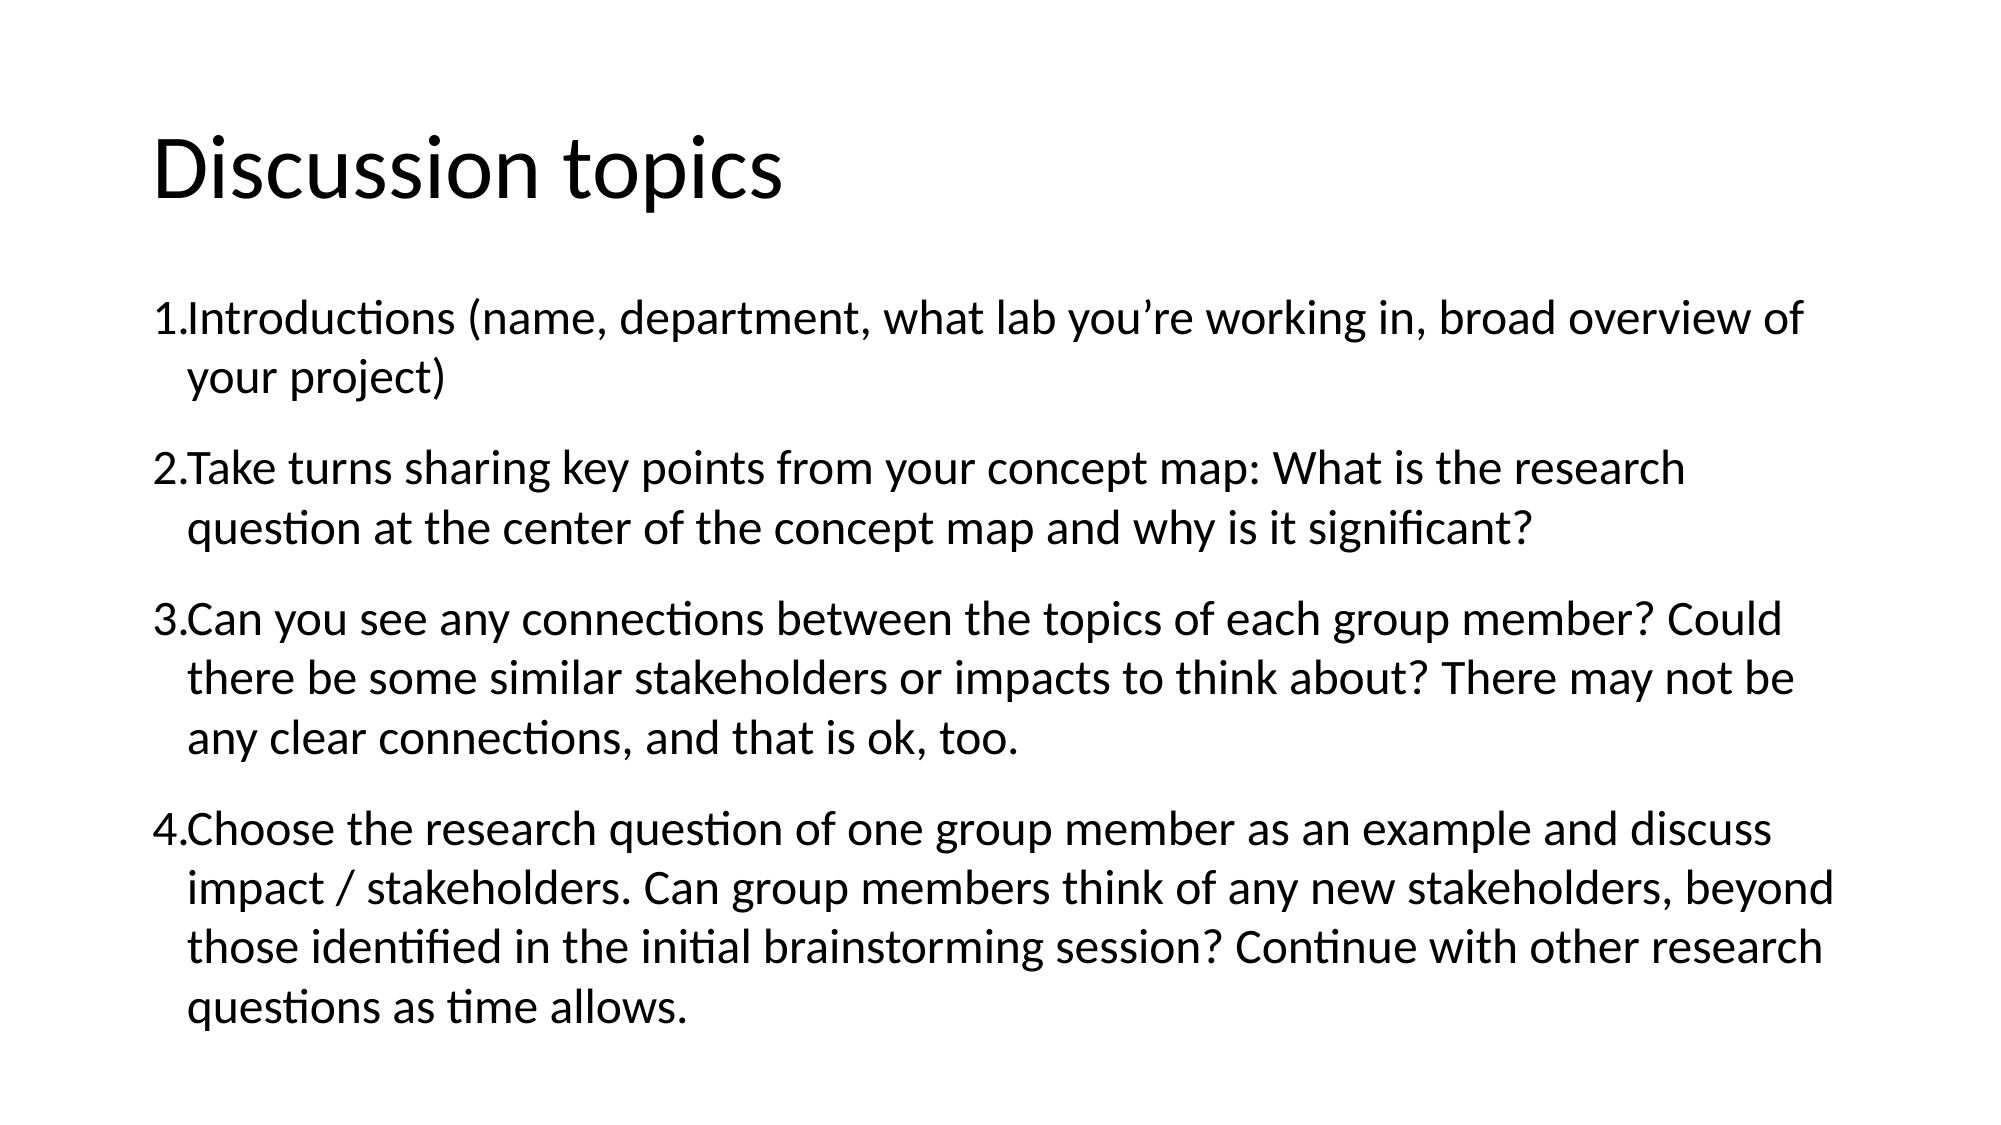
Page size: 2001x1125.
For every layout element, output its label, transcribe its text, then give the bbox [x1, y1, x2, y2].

list Introductions (name, department, what lab you’re working in, broad overview of your project) Take turns sharing key points from your concept map: What is the research question at the center of the concept map and why is it significant? Can you see any connections between the topics of each group member? Could there be some similar stakeholders or impacts to think about? There may not be any clear connections, and that is ok, too. Choose the research question of one group member as an example and discuss impact / stakeholders. Can group members think of any new stakeholders, beyond those identified in the initial brainstorming session? Continue with other research questions as time allows. [137, 277, 1863, 1047]
title Discussion topics [137, 59, 1863, 277]
